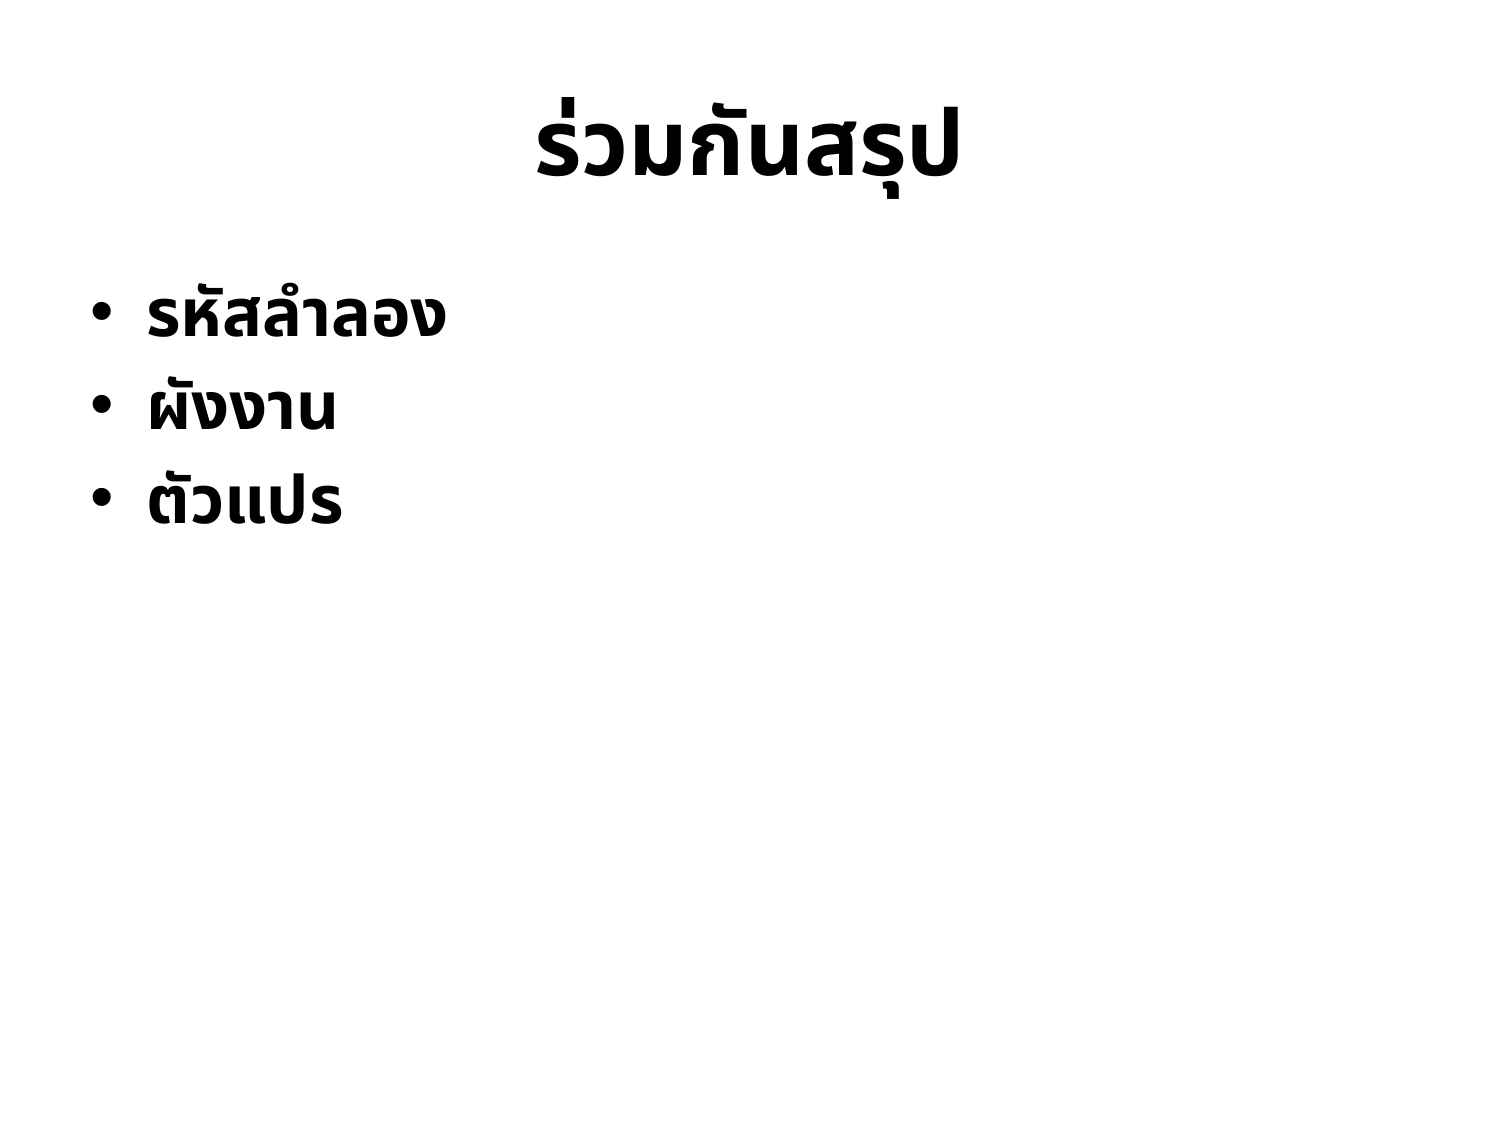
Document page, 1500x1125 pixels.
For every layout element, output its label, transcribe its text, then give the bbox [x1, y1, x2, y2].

title ร่วมกันสรุป [75, 45, 1425, 233]
list รหัสลำลอง ผังงาน ตัวแปร [75, 262, 1425, 1005]
